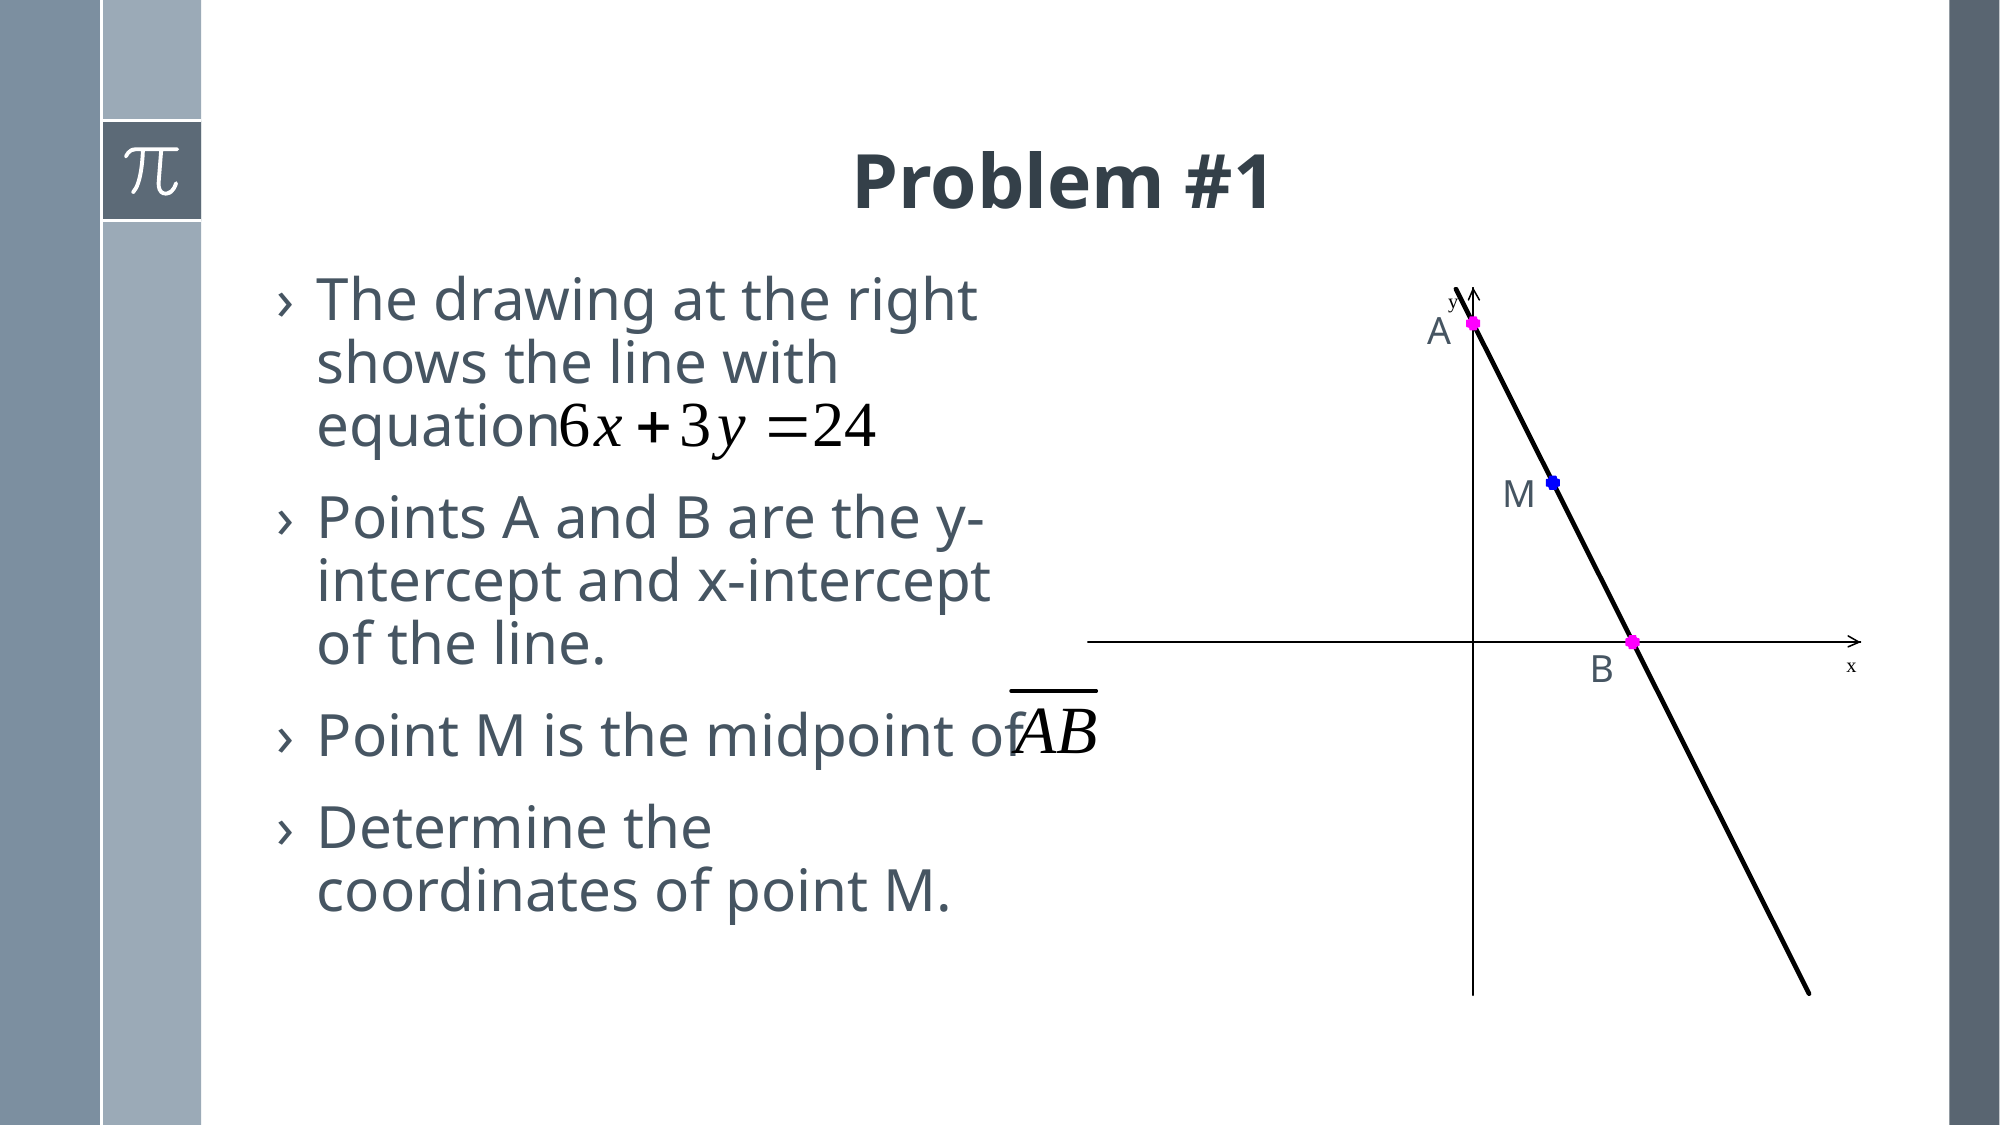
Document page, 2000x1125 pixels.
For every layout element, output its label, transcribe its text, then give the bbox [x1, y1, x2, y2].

picture [1087, 287, 1863, 997]
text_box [549, 387, 888, 474]
list The drawing at the right shows the line with equation Points A and B are the y-intercept and x-intercept of the line. Point M is the midpoint of Determine the coordinates of point M. [261, 262, 1050, 1013]
title Problem #1 [261, 29, 1867, 233]
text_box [999, 674, 1113, 765]
